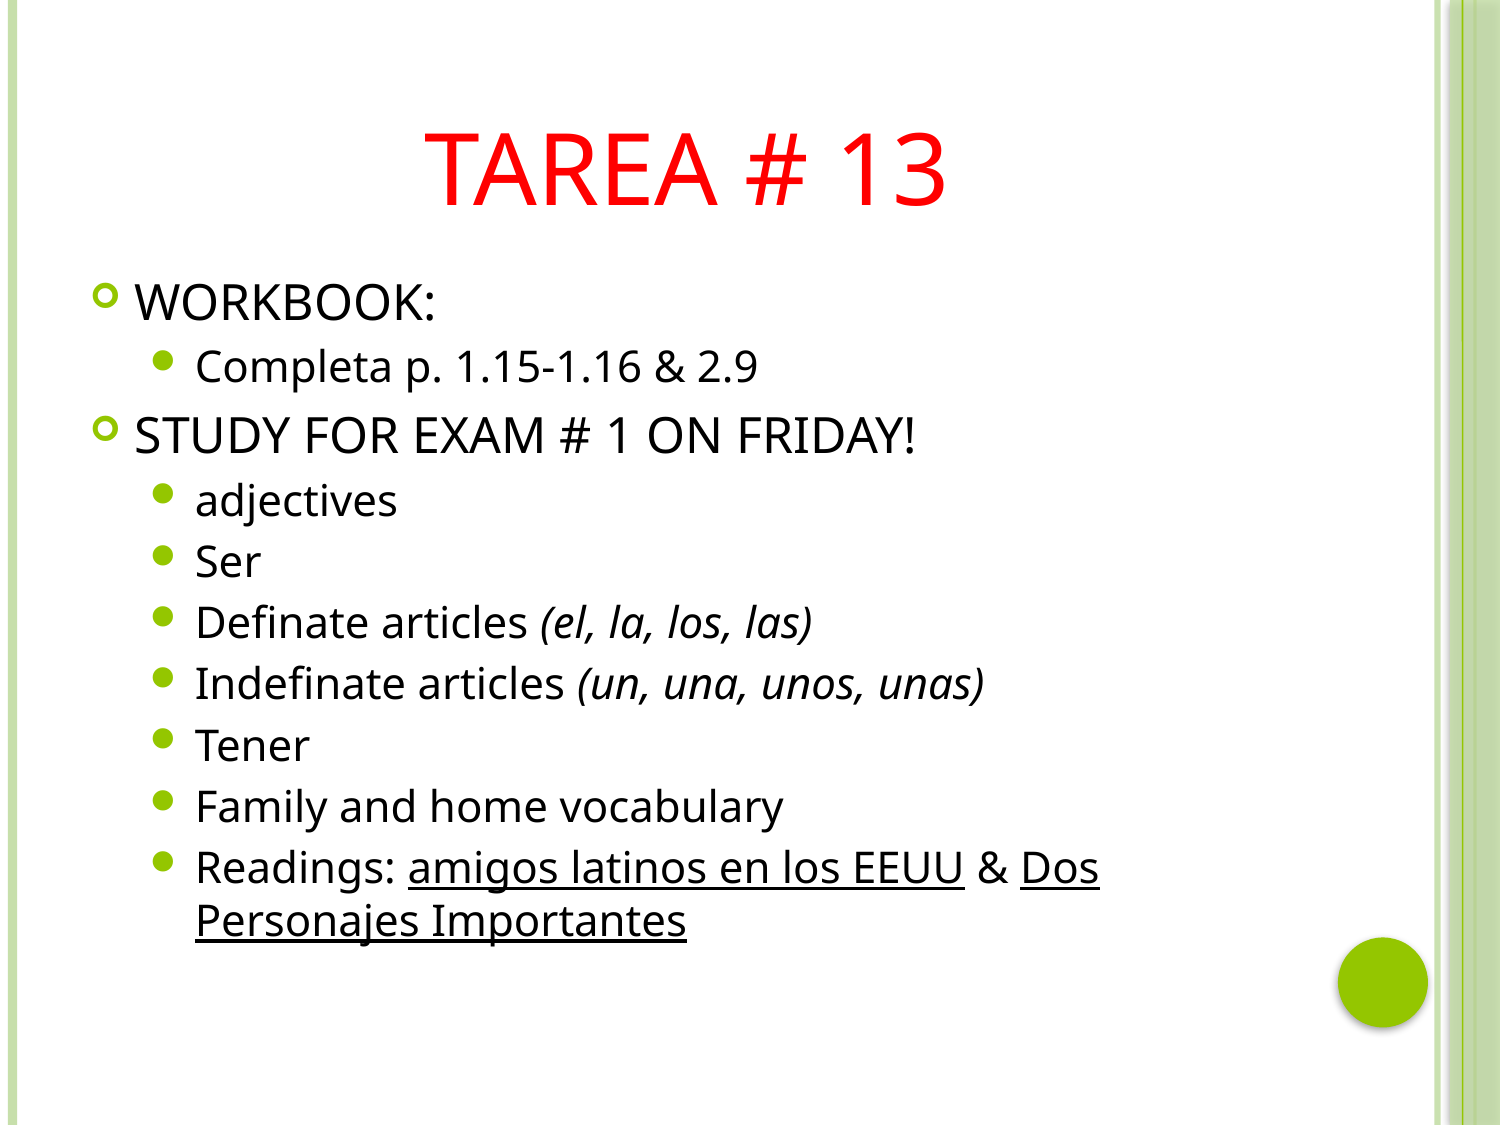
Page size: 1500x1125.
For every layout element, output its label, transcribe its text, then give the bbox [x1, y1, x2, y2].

title Tarea # 13 [75, 45, 1300, 233]
list WORKBOOK: Completa p. 1.15-1.16 & 2.9 STUDY FOR EXAM # 1 ON FRIDAY! adjectives Ser Definate articles (el, la, los, las) Indefinate articles (un, una, unos, unas) Tener Family and home vocabulary Readings: amigos latinos en los EEUU & Dos Personajes Importantes [75, 262, 1300, 1062]
